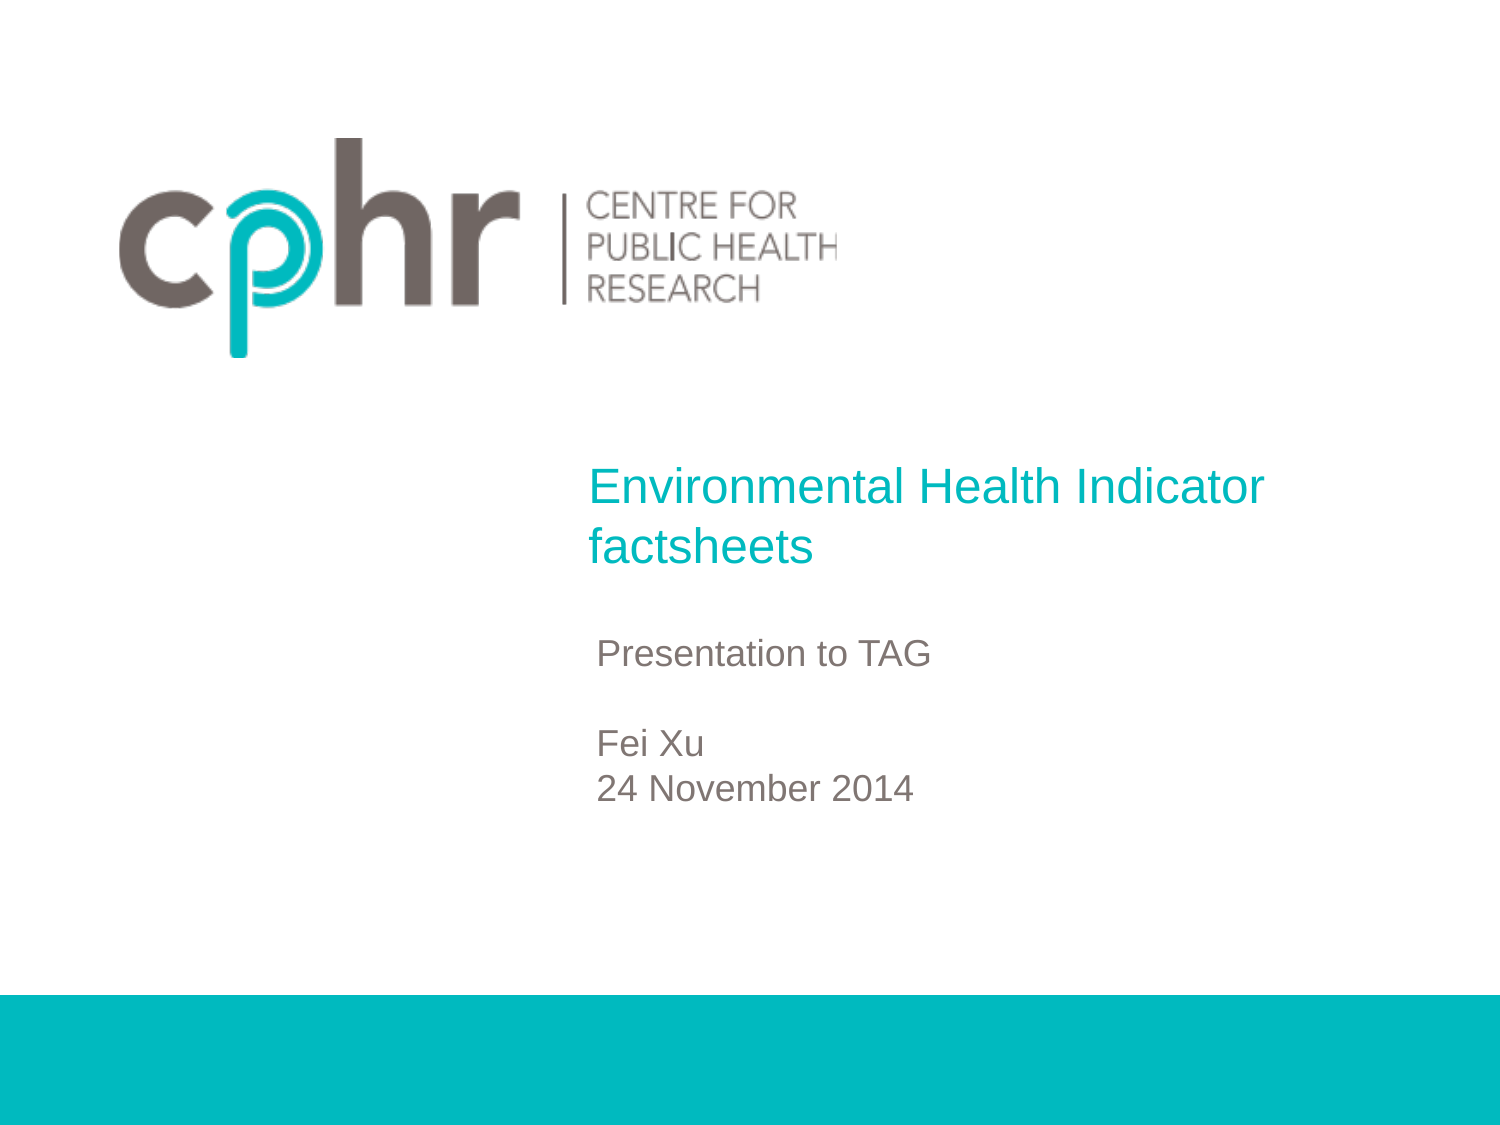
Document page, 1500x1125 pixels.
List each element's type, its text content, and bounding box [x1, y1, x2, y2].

subtitle Presentation to TAG Fei Xu 24 November 2014 [596, 621, 1396, 924]
title Environmental Health Indicator factsheets [588, 446, 1388, 581]
